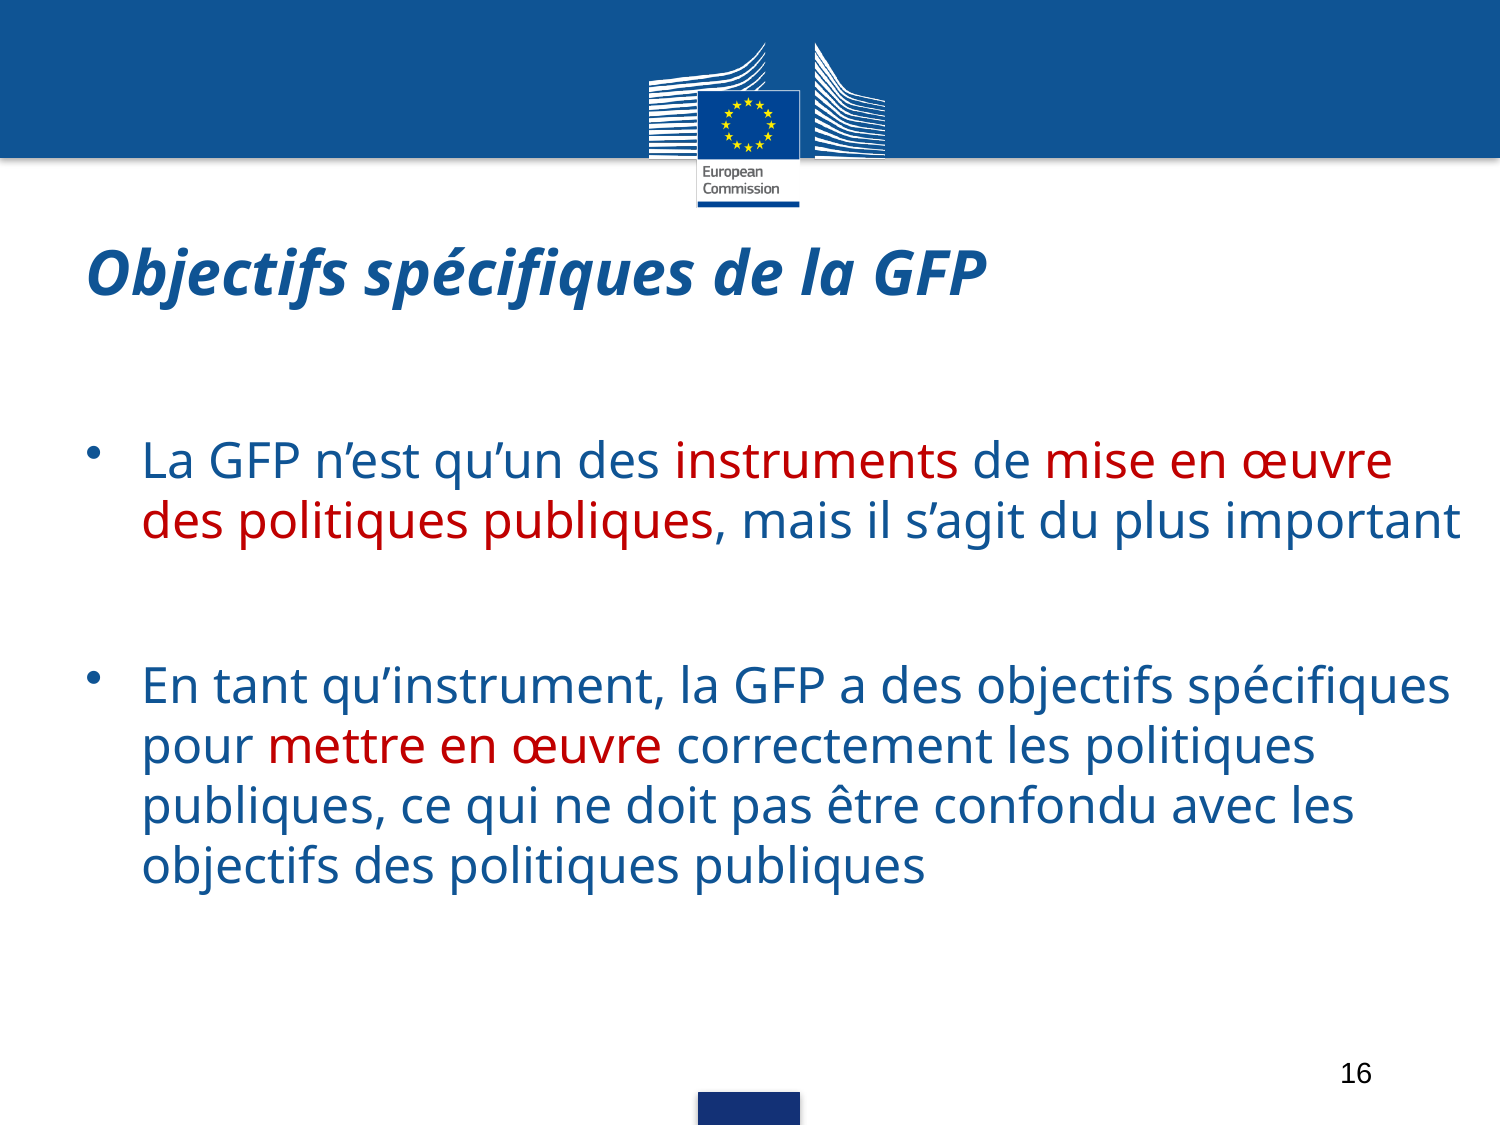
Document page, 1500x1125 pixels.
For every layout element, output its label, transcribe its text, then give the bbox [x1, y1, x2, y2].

slide_number 16 [1324, 1046, 1500, 1125]
title Objectifs spécifiques de la GFP [70, 198, 1421, 342]
picture [649, 42, 885, 198]
list La GFP n’est qu’un des instruments de mise en œuvre des politiques publiques, mais il s’agit du plus important En tant qu’instrument, la GFP a des objectifs spécifiques pour mettre en œuvre correctement les politiques publiques, ce qui ne doit pas être confondu avec les objectifs des politiques publiques [70, 420, 1489, 882]
